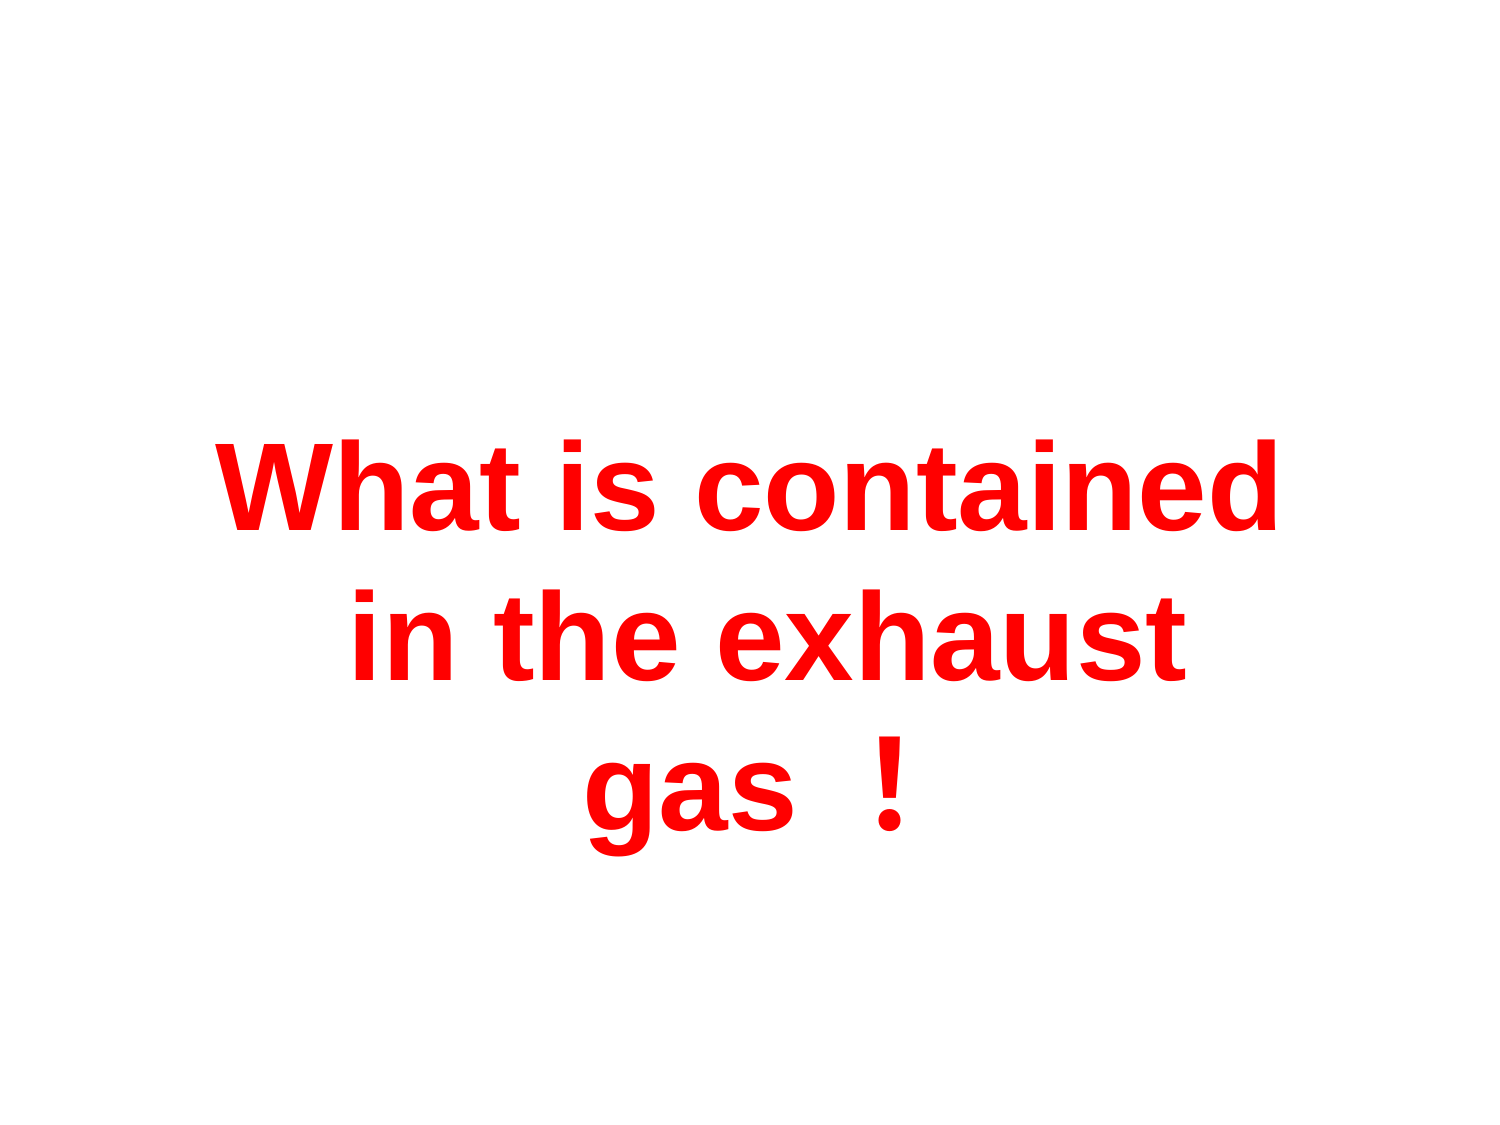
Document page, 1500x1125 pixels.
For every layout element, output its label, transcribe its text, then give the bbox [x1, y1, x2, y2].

text_box What is contained in the exhaust gas！ [140, 398, 1395, 864]
